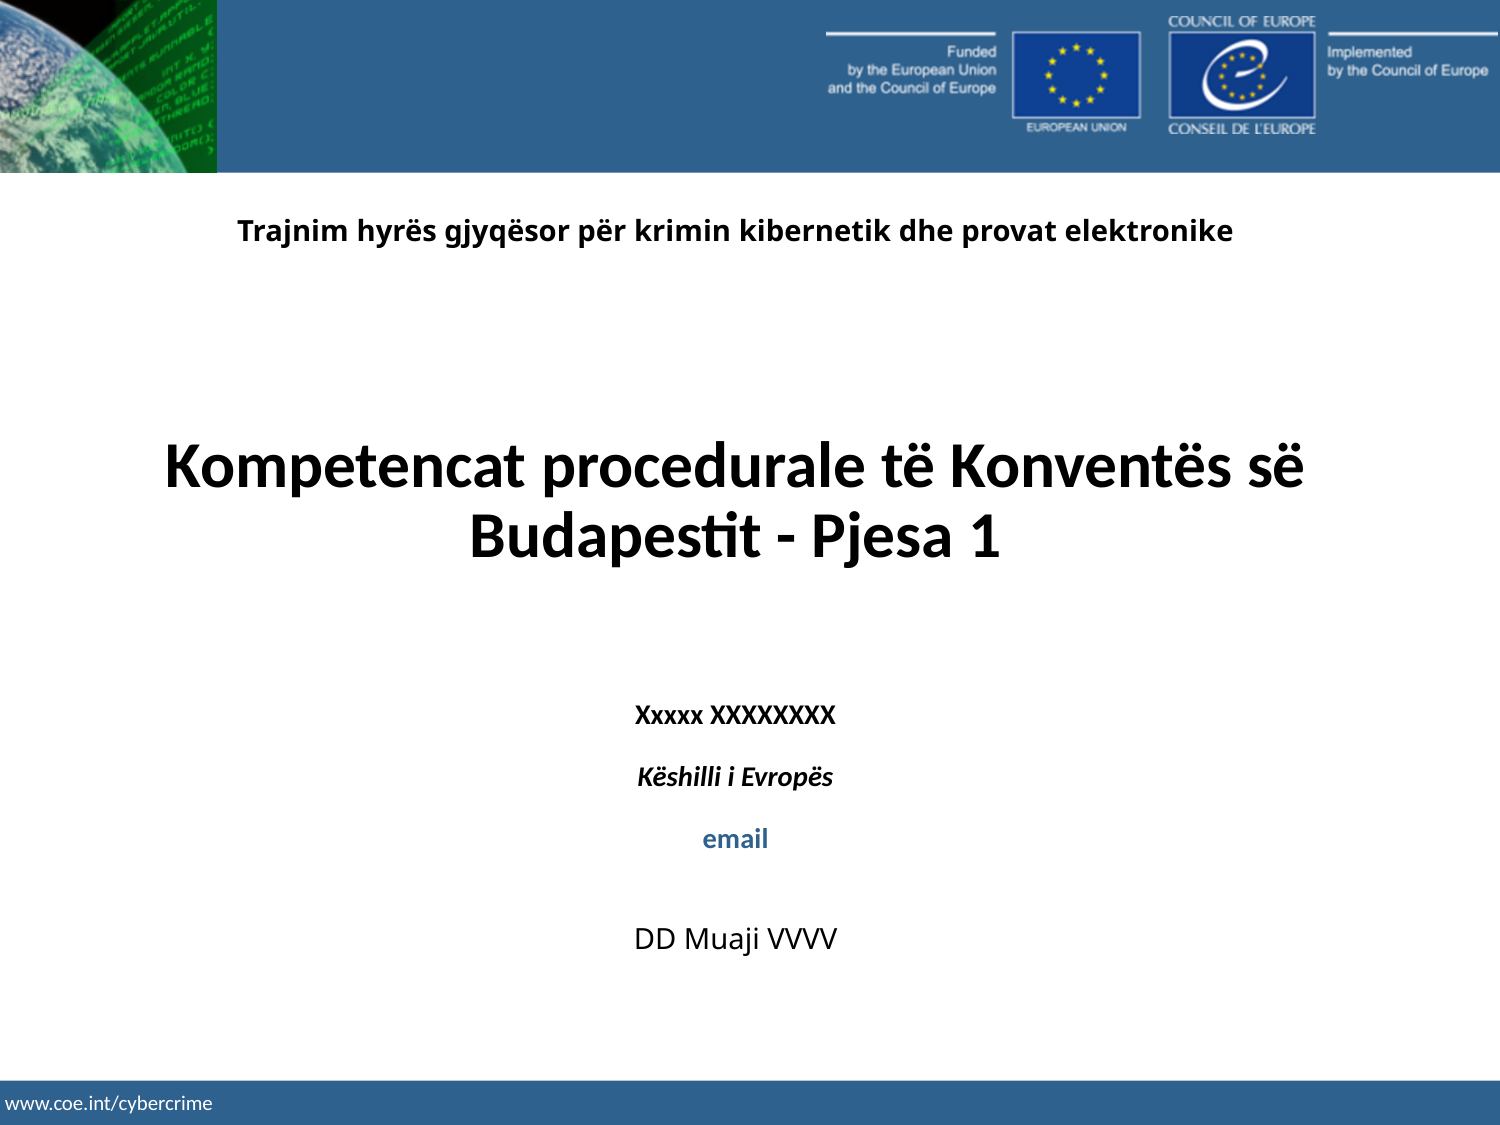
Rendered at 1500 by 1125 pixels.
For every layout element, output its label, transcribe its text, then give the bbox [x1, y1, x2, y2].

list Kompetencat procedurale të Konventës së Budapestit - Pjesa 1 Xxxxx XXXXXXXX Këshilli i Evropës email [73, 423, 1398, 862]
picture [0, 0, 217, 173]
list DD Muaji VVVV [73, 916, 1398, 1017]
picture [826, 16, 1498, 134]
list Trajnim hyrës gjyqësor për krimin kibernetik dhe provat elektronike [73, 205, 1398, 324]
